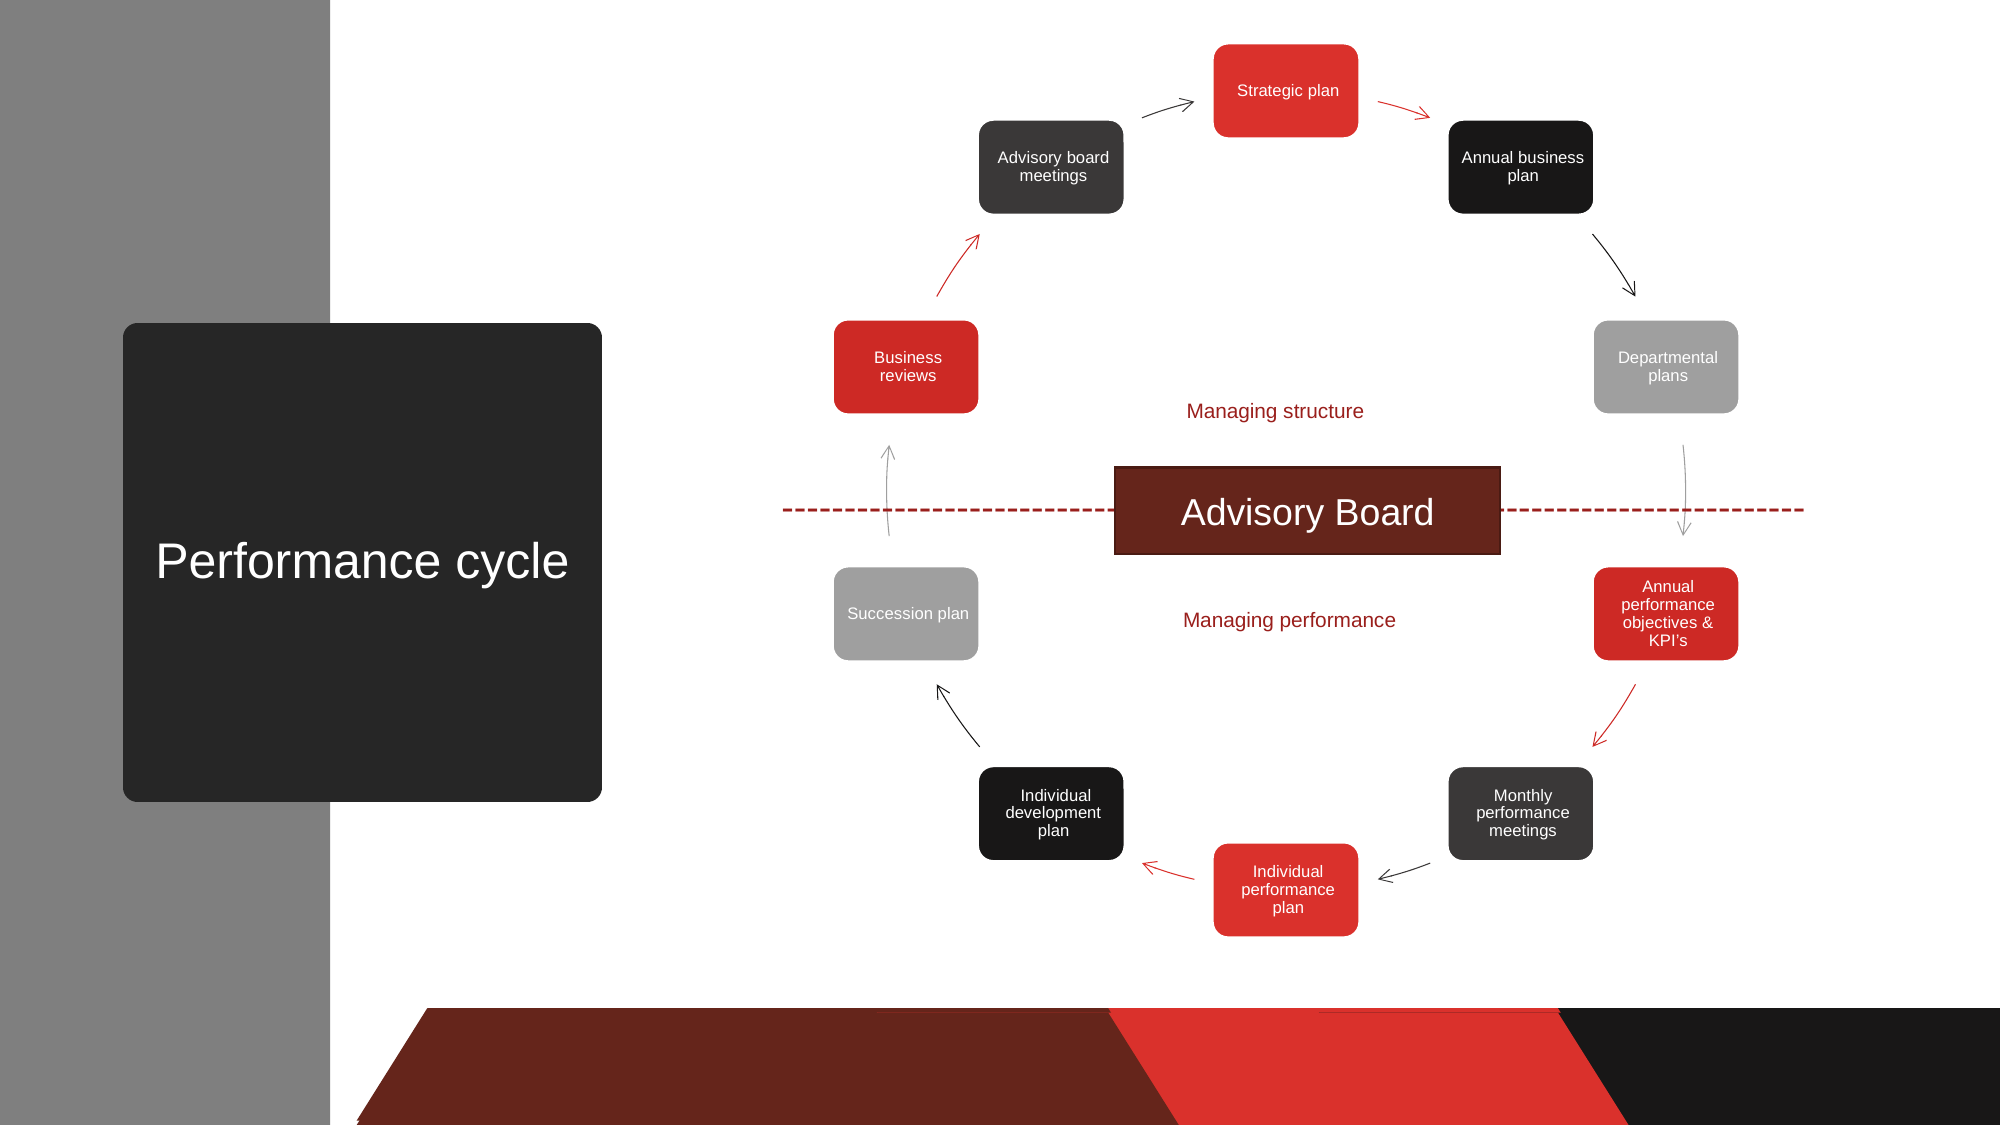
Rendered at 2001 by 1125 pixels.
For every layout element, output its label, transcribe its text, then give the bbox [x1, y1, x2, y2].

text_box [0, 0, 331, 1125]
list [616, 42, 1956, 939]
title Performance cycle [137, 337, 588, 788]
